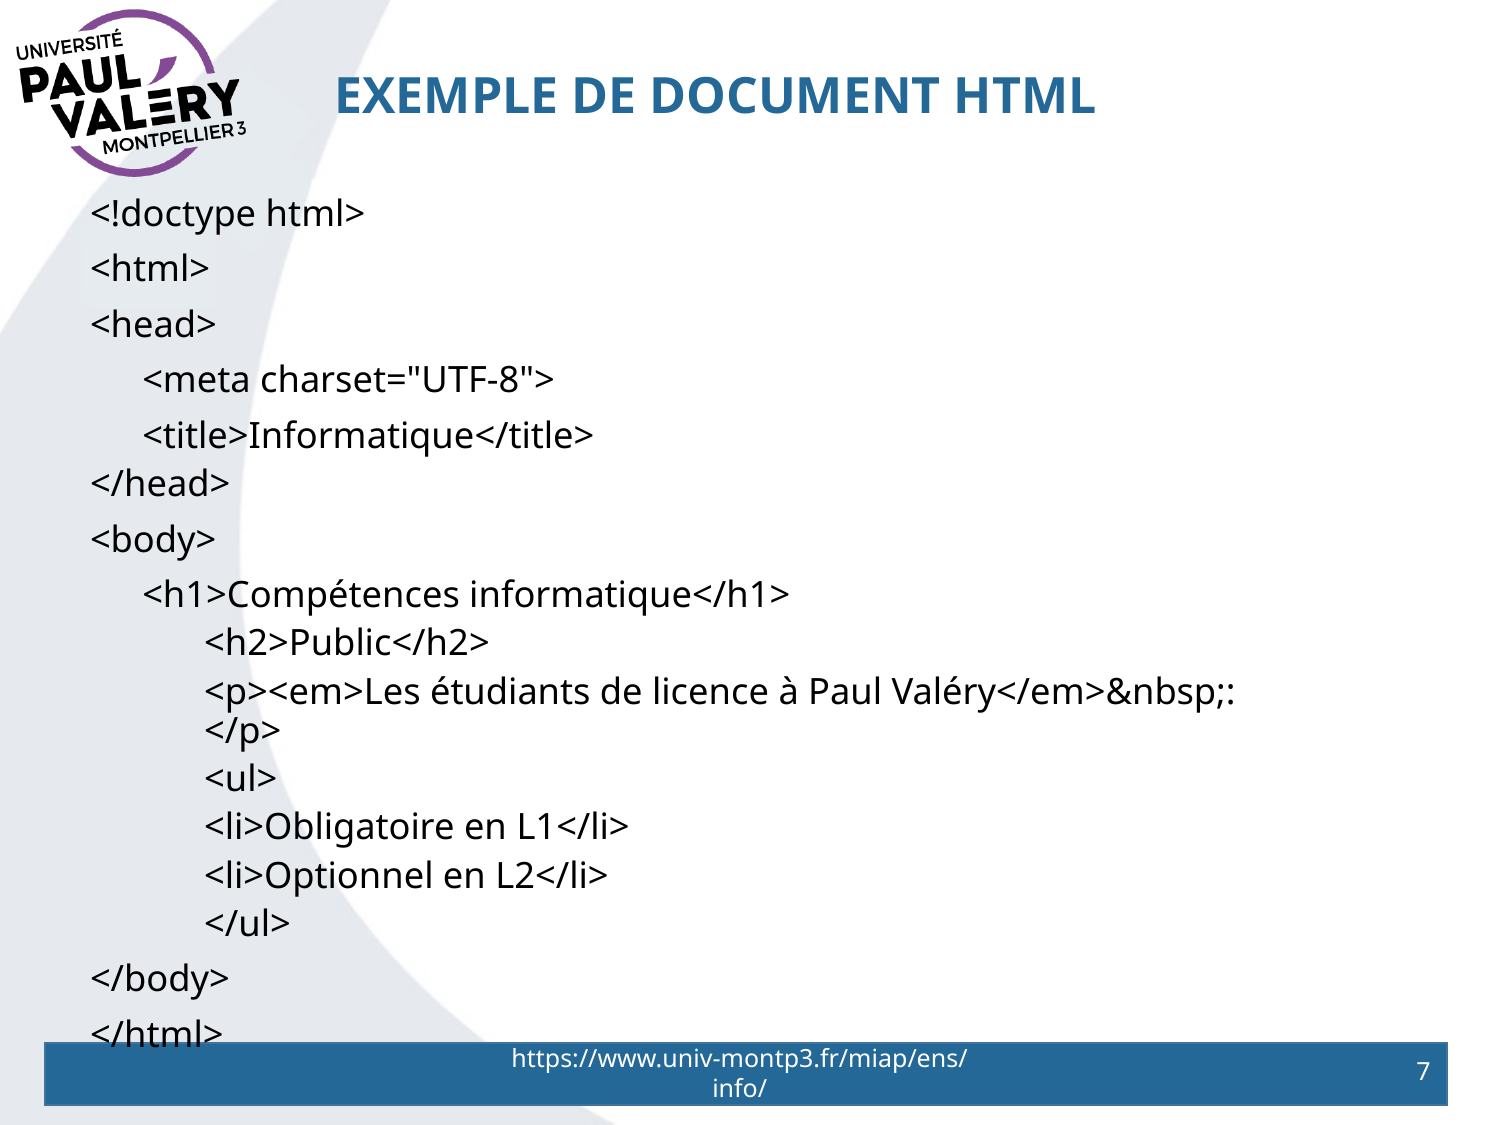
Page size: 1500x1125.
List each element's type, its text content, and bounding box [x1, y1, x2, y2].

slide_number 7 [1107, 1042, 1446, 1103]
title Exemple de document HTML [319, 28, 1446, 168]
picture [0, 0, 1500, 1125]
footer https://www.univ-montp3.fr/miap/ens/info/ [476, 1070, 1004, 1103]
text_box <!doctype html> <html> <head> <meta charset="UTF-8"> <title>Informatique</title> </head> <body> <h1>Compétences informatique</h1> <h2>Public</h2> <p><em>Les étudiants de licence à Paul Valéry</em>&nbsp;: </p> <ul> <li>Obligatoire en L1</li> <li>Optionnel en L2</li> </ul> </body> </html> [74, 187, 1327, 1070]
